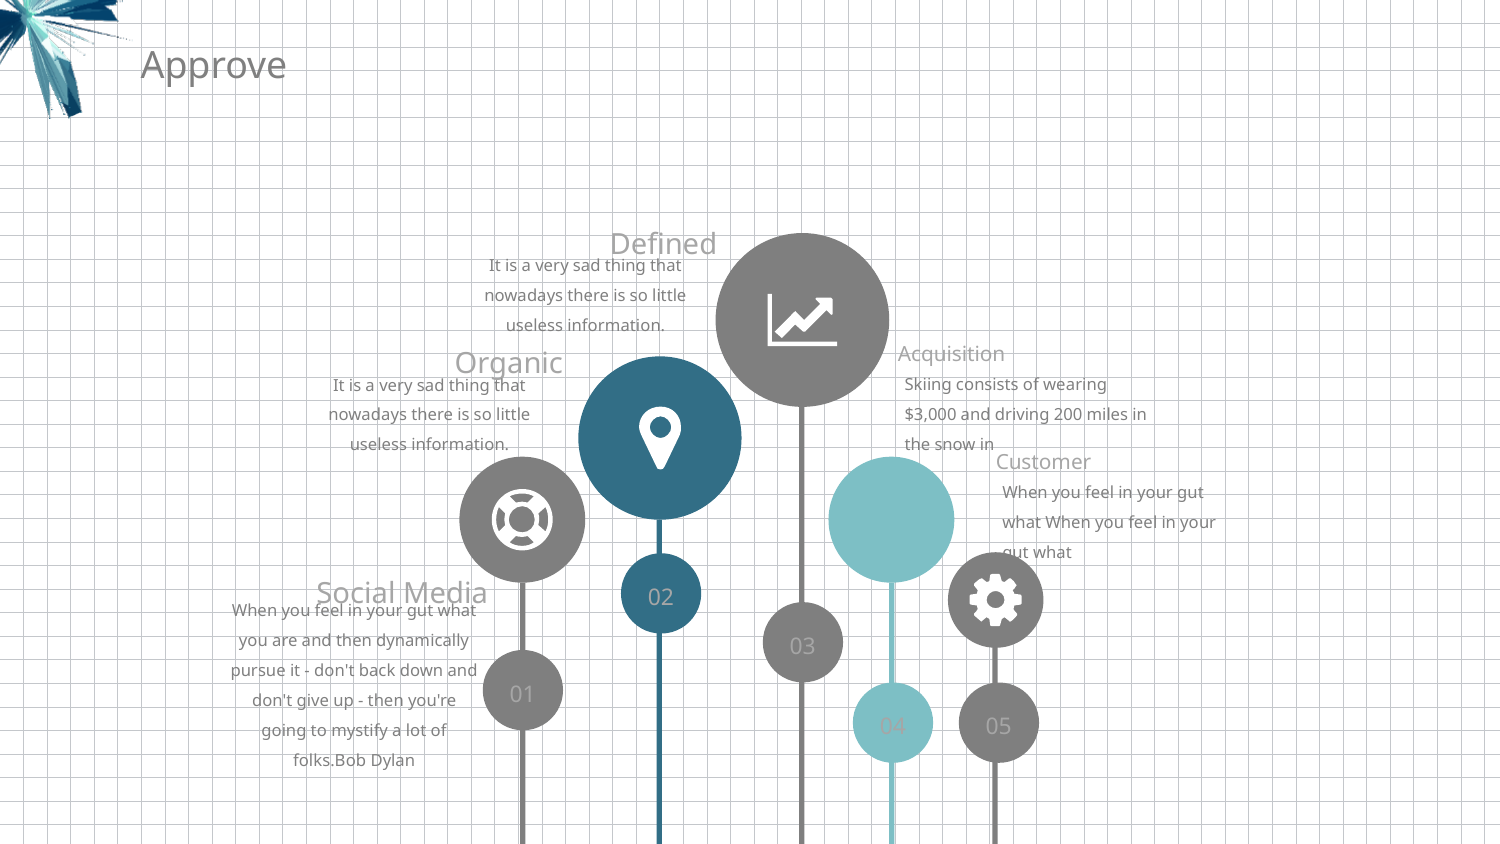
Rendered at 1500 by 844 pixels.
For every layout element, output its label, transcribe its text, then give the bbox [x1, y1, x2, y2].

text_box [518, 733, 527, 844]
text_box [797, 685, 806, 844]
text_box [797, 416, 806, 600]
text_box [715, 232, 890, 408]
text_box 04 [850, 680, 936, 765]
text_box 05 [956, 680, 1042, 765]
text_box 03 [760, 600, 846, 685]
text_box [904, 334, 1149, 425]
text_box [655, 636, 664, 844]
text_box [578, 356, 742, 520]
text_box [459, 456, 586, 583]
picture [0, 0, 135, 119]
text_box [947, 551, 1044, 648]
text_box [305, 337, 554, 440]
text_box [655, 528, 664, 551]
text_box [990, 655, 1000, 681]
text_box Approve [140, 32, 491, 95]
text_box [461, 218, 710, 321]
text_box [230, 566, 479, 756]
text_box 01 [483, 647, 566, 733]
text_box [828, 456, 955, 583]
text_box [518, 591, 527, 648]
text_box [887, 765, 897, 844]
text_box [990, 765, 1000, 844]
text_box [887, 591, 897, 680]
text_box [1001, 443, 1247, 533]
text_box 02 [618, 551, 704, 636]
